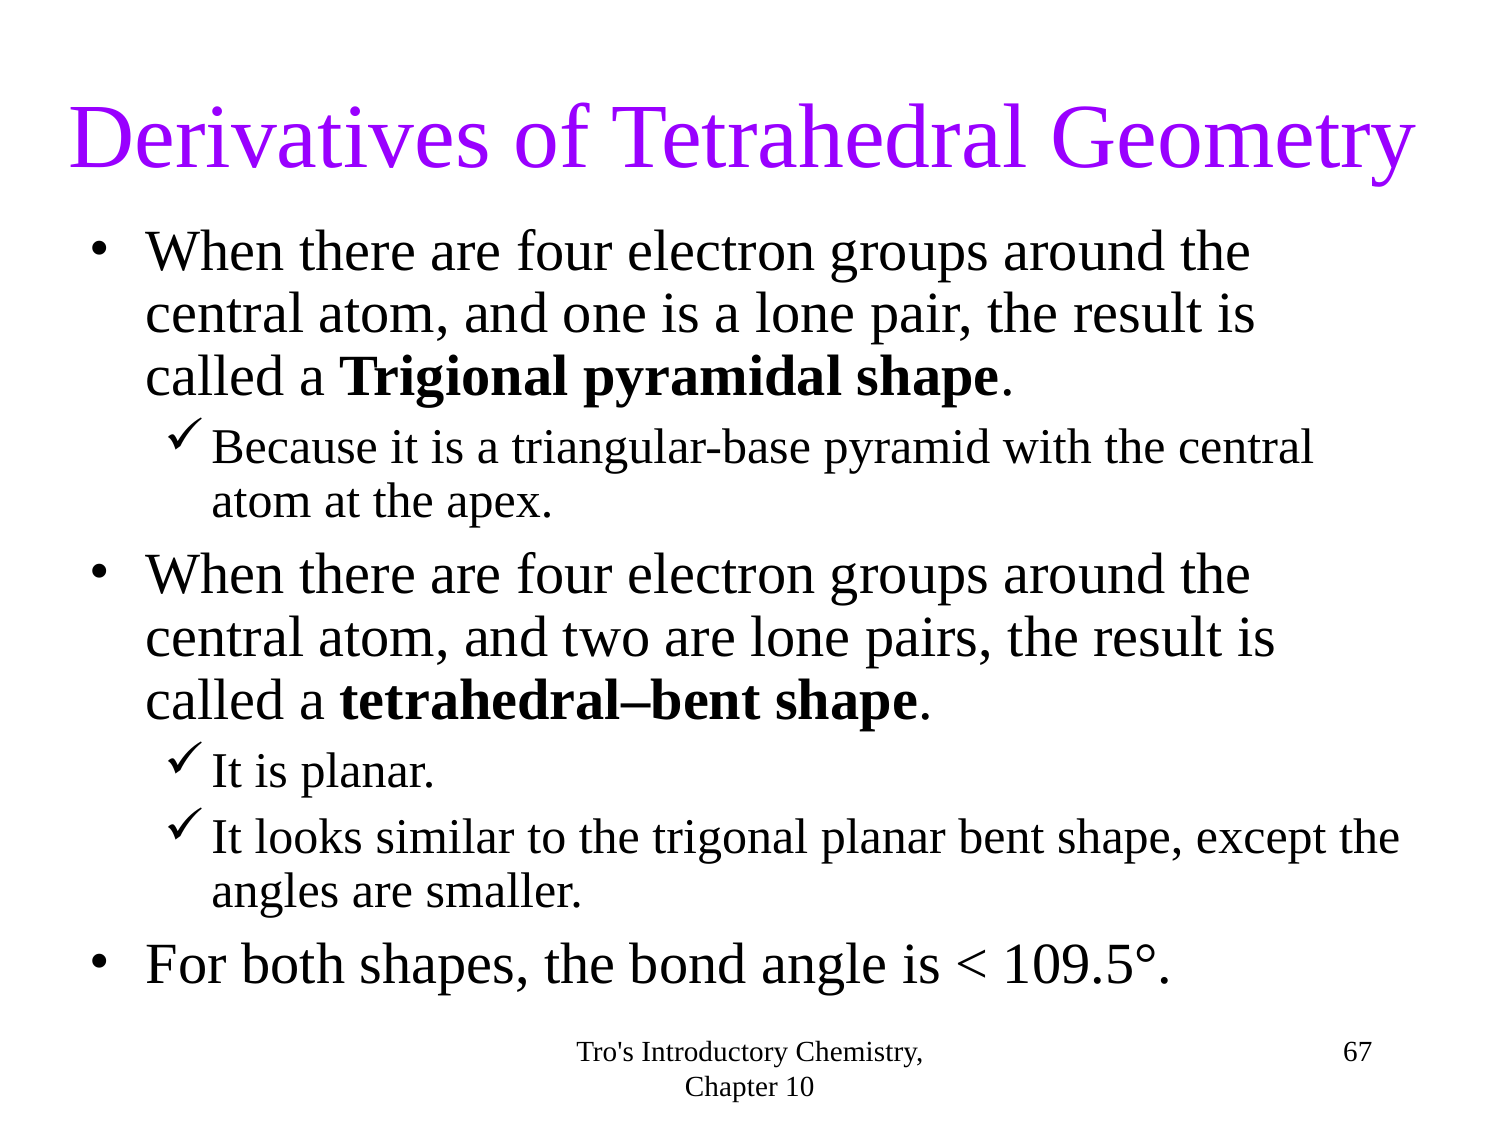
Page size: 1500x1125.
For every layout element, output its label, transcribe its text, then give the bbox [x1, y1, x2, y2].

text_box <number> [1074, 1024, 1388, 1100]
text_box Derivatives of Tetrahedral Geometry [49, 37, 1438, 225]
text_box Tro's Introductory Chemistry, Chapter 10 [549, 1024, 950, 1100]
text_box When there are four electron groups around the central atom, and one is a lone pair, the result is called a Trigional pyramidal shape. Because it is a triangular-base pyramid with the central atom at the apex. When there are four electron groups around the central atom, and two are lone pairs, the result is called a tetrahedral–bent shape. It is planar. It looks similar to the trigonal planar bent shape, except the angles are smaller. For both shapes, the bond angle is < 109.5°. [74, 212, 1425, 1013]
